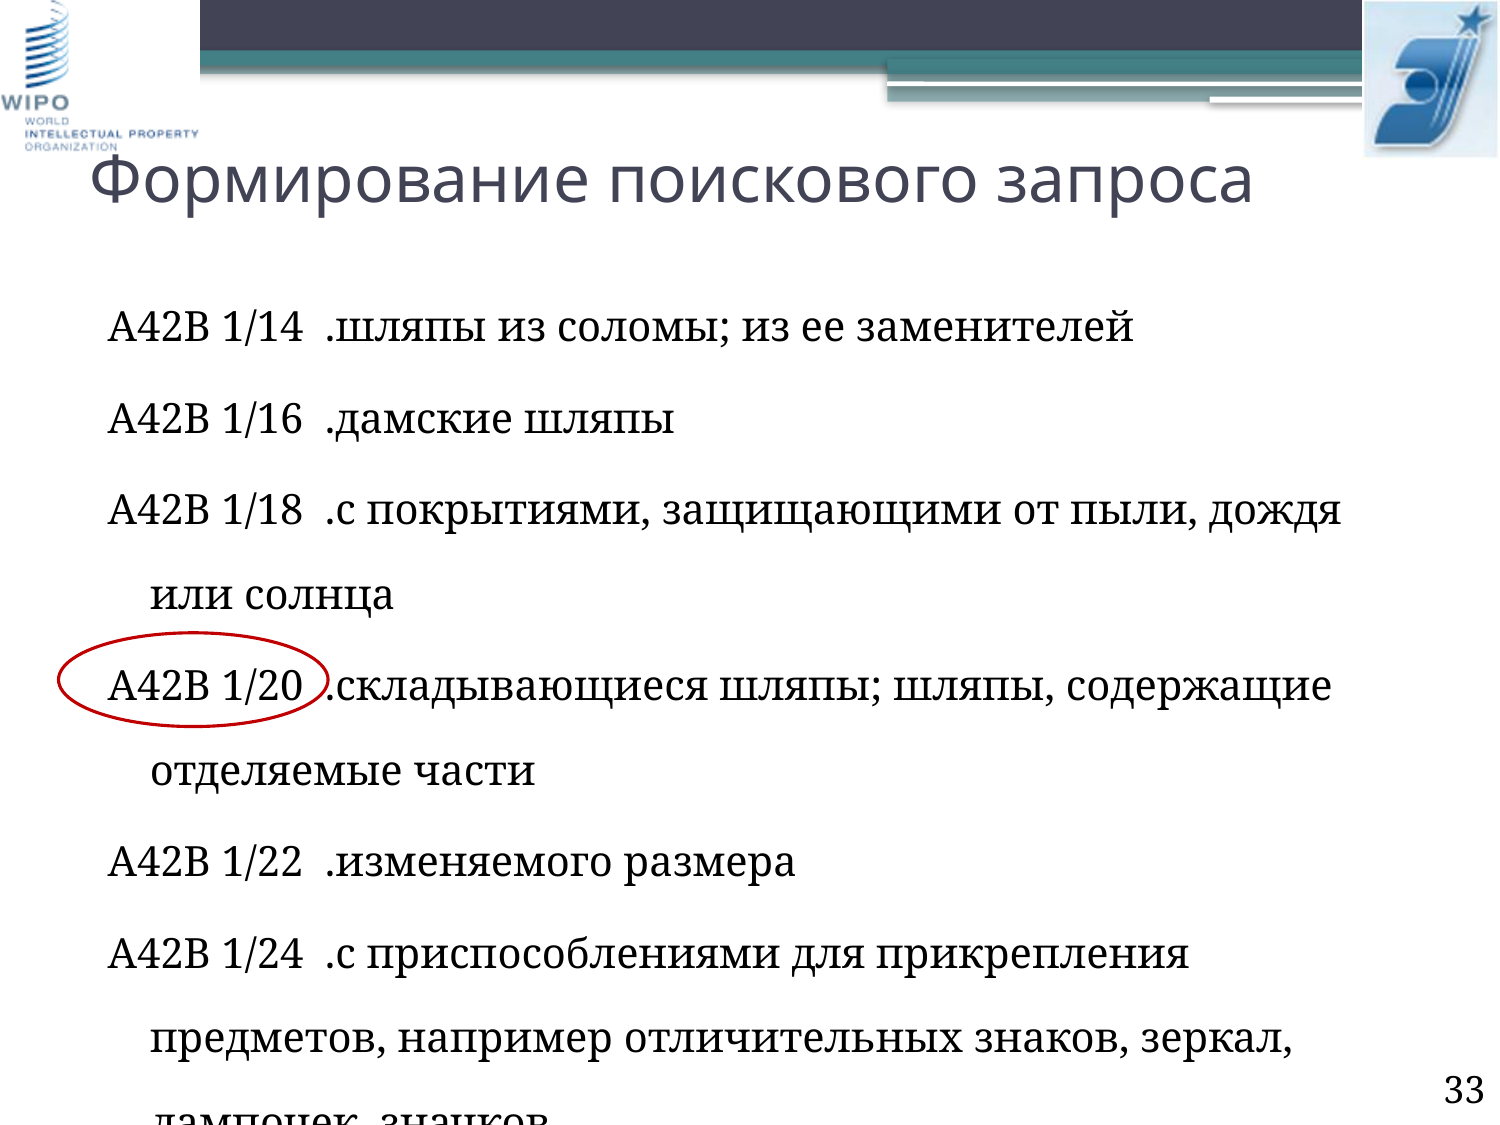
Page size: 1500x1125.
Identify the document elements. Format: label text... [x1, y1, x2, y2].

text_box [56, 631, 330, 729]
picture [1362, 0, 1500, 161]
slide_number 33 [1374, 1065, 1500, 1125]
list A42B 1/14 .шляпы из соломы; из ее заменителей A42B 1/16 .дамские шляпы A42B 1/18 .с покрытиями, защищающими от пыли, дождя или солнца A42B 1/20 .складывающиеся шляпы; шляпы, содержащие отделяемые части A42B 1/22 .изменяемого размера A42B 1/24 .с приспособлениями для прикрепления предметов, например отличительных знаков, зеркал, лампочек, значков [75, 257, 1425, 1079]
picture [0, 0, 200, 153]
title Формирование поискового запроса [75, 105, 1425, 247]
